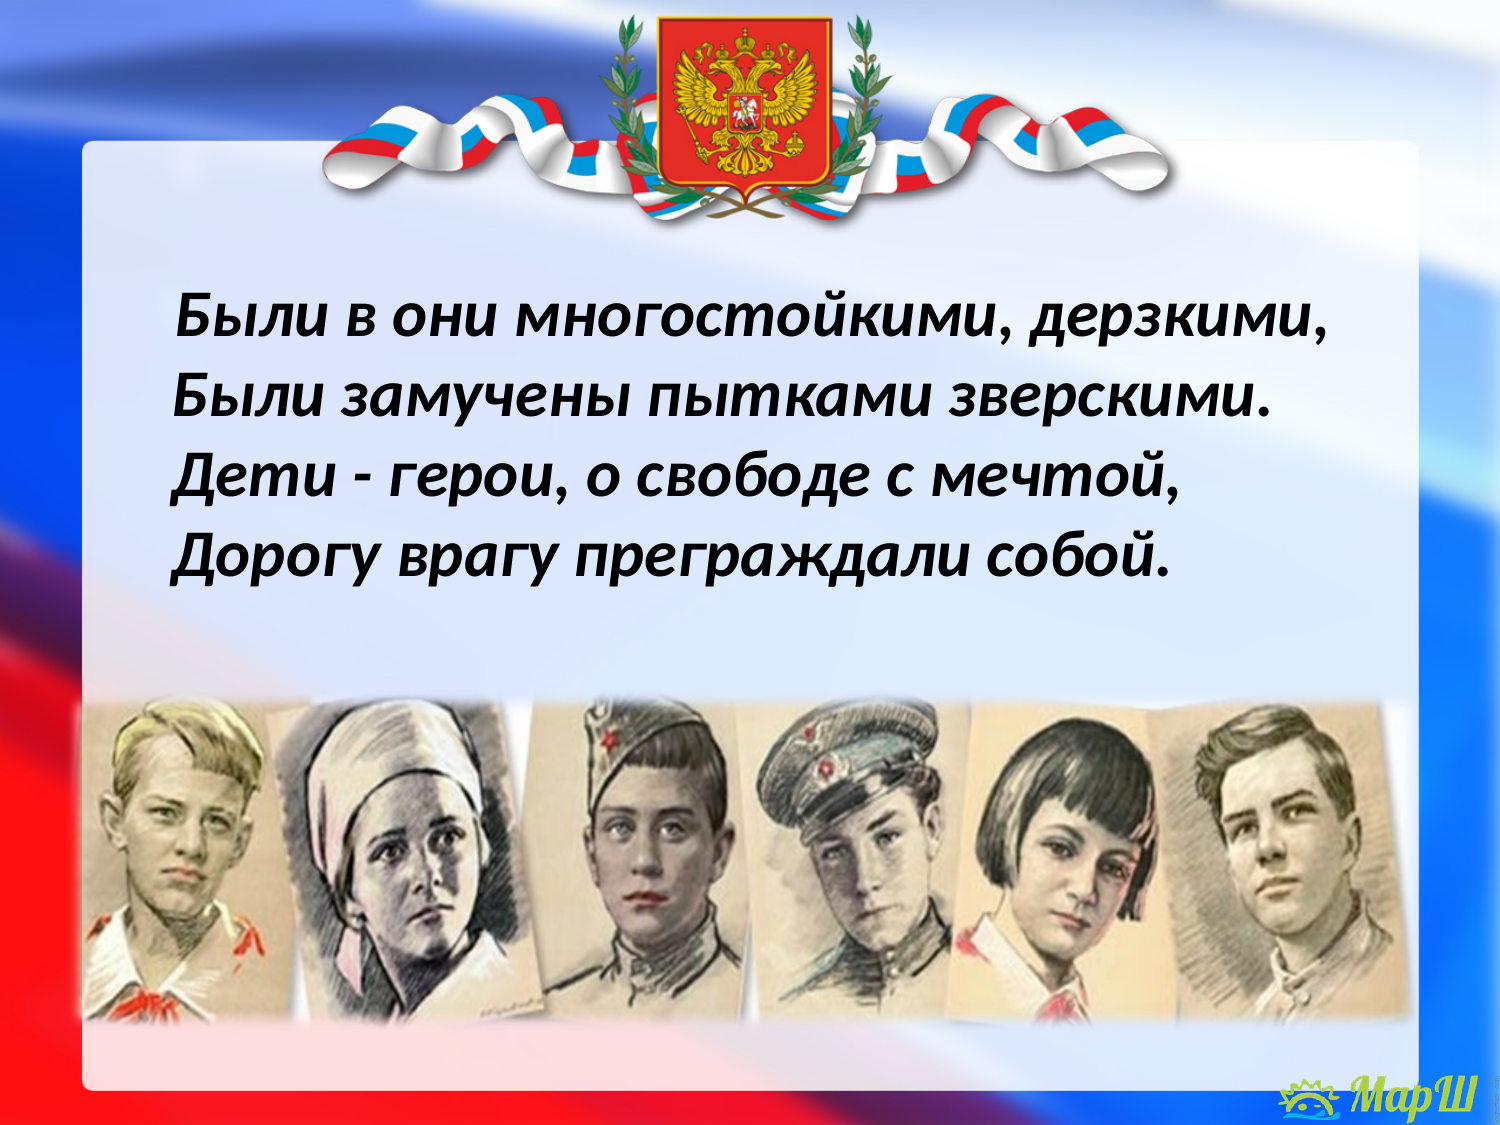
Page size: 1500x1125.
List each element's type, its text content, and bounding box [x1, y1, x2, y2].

picture [0, 0, 1500, 1125]
list Были в они многостойкими, дерзкими, Были замучены пытками зверскими. Дети - герои, о свободе с мечтой, Дорогу врагу преграждали собой. [99, 262, 1450, 613]
